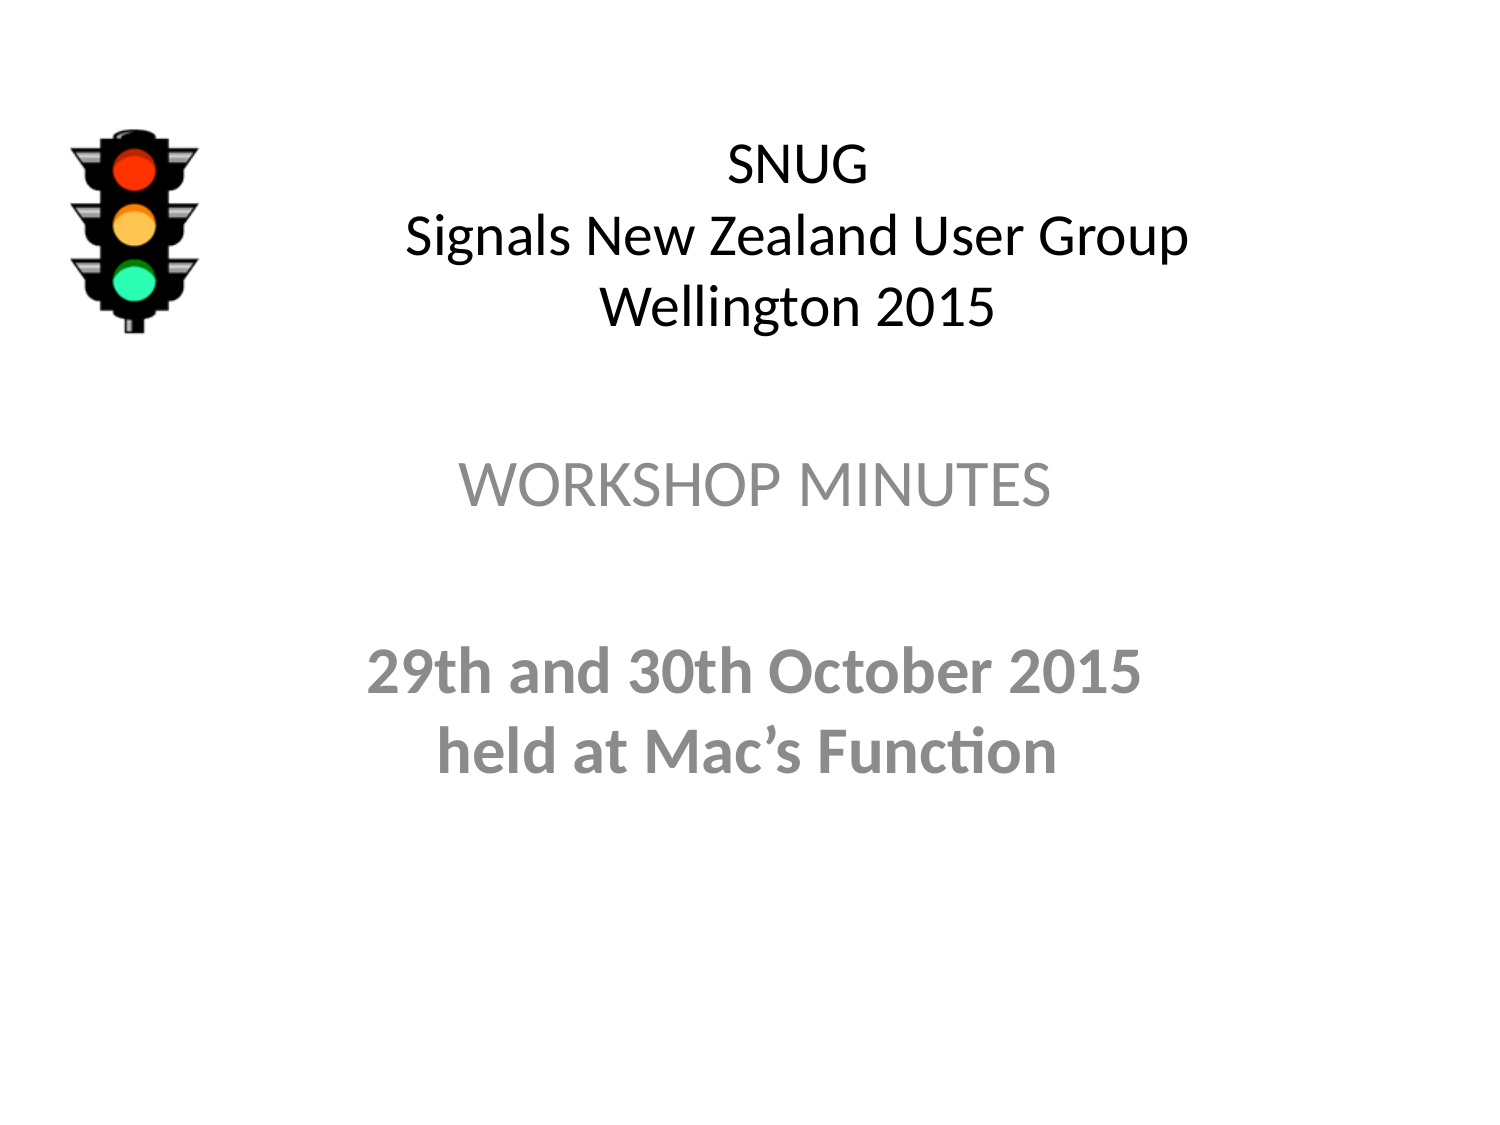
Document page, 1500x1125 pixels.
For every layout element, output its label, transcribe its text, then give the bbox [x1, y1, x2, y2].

picture [70, 128, 201, 335]
subtitle WORKSHOP MINUTES 29th and 30th October 2015 held at Mac’s Function [230, 432, 1281, 906]
title SNUG Signals New Zealand User Group Wellington 2015 [200, 116, 1397, 347]
